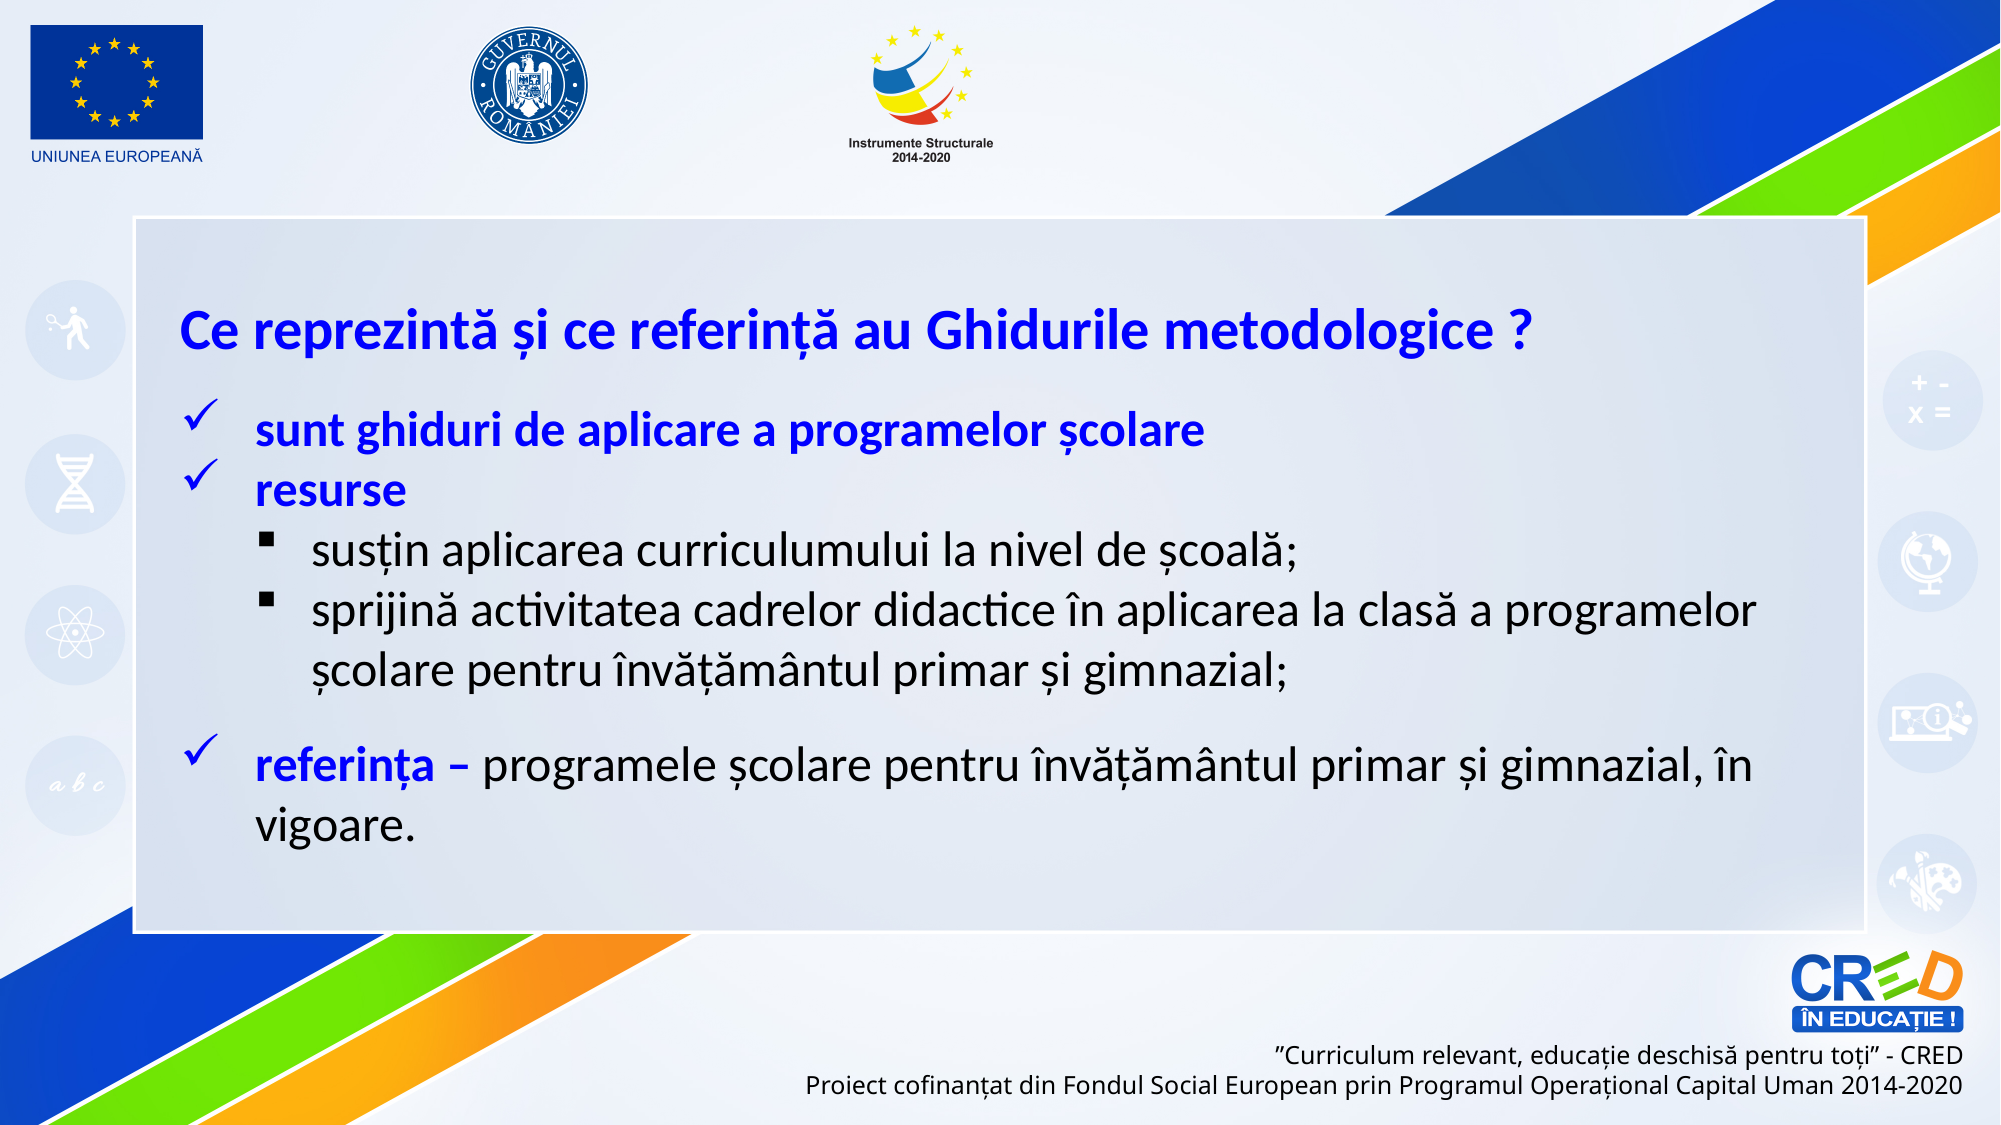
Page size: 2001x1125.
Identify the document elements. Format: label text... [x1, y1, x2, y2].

picture [0, 0, 2001, 1125]
text_box Ce reprezintă și ce referință au Ghidurile metodologice ? sunt ghiduri de aplicare a programelor școlare resurse susțin aplicarea curriculumului la nivel de școală; sprijină activitatea cadrelor didactice în aplicarea la clasă a programelor școlare pentru învățământul primar și gimnazial; referința – programele școlare pentru învățământul primar și gimnazial, în vigoare. [165, 213, 1872, 859]
text_box ”Curriculum relevant, educație deschisă pentru toți” - CRED Proiect cofinanțat din Fondul Social European prin Programul Operațional Capital Uman 2014-2020 [761, 1031, 1980, 1107]
